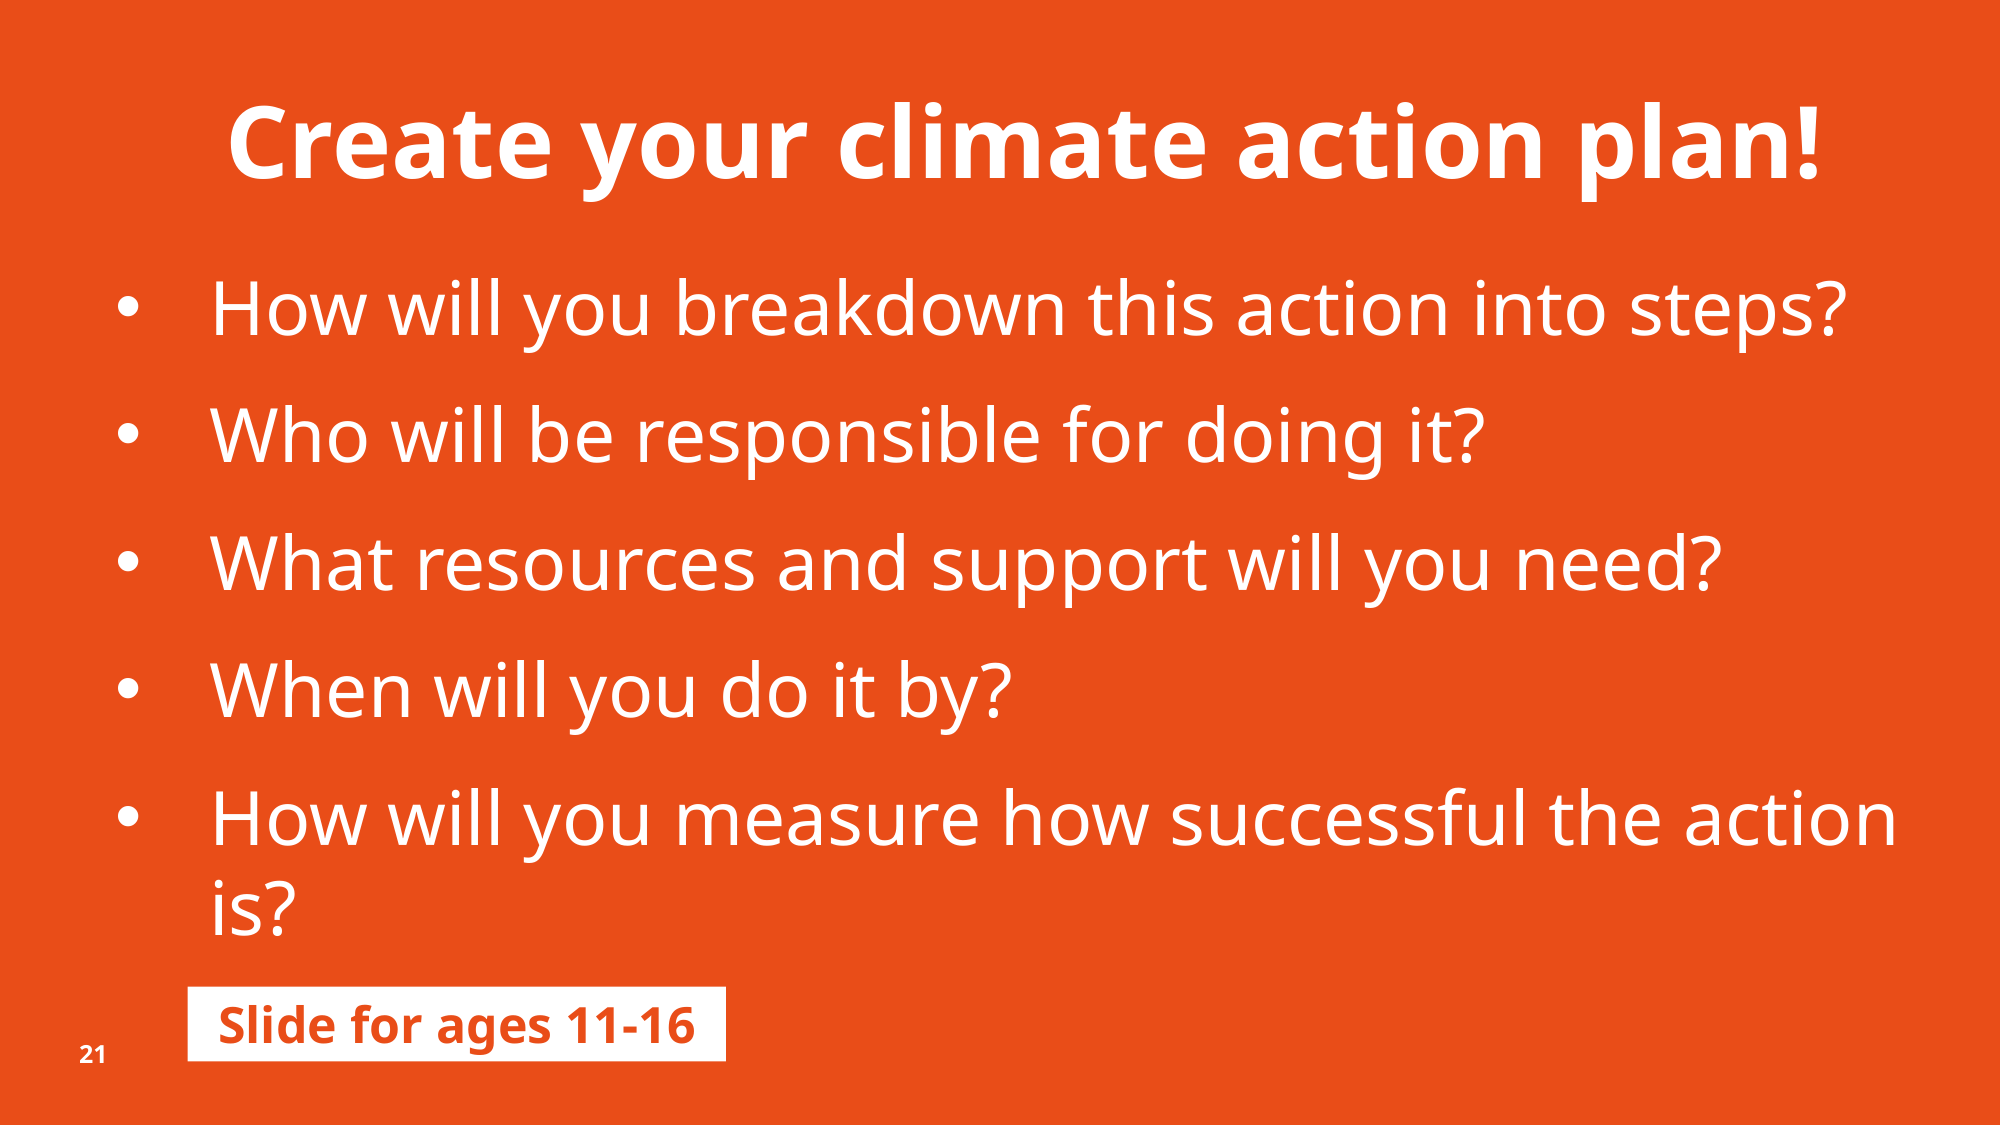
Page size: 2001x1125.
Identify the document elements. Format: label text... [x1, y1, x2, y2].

text_box How will you breakdown this action into steps? Who will be responsible for doing it? What resources and support will you need? When will you do it by? How will you measure how successful the action is? [100, 252, 1940, 958]
text_box Slide for ages 11-16 [187, 986, 726, 1062]
title Create your climate action plan! [155, 71, 1895, 274]
slide_number 21 [79, 1023, 190, 1073]
